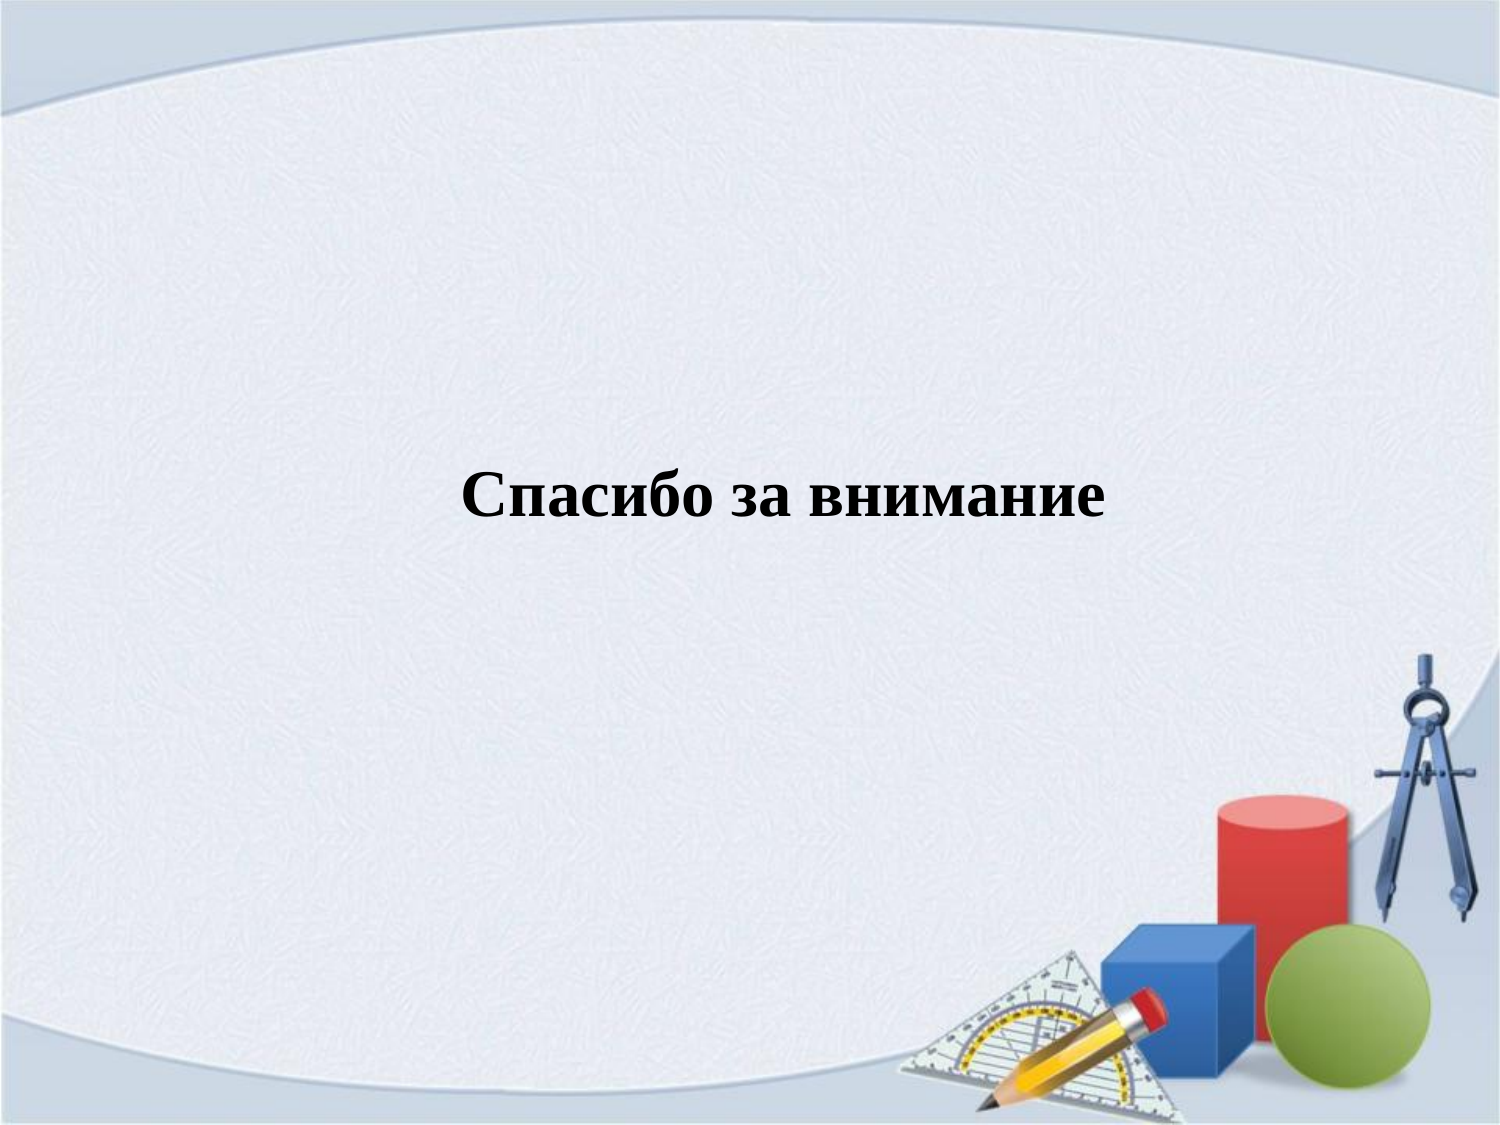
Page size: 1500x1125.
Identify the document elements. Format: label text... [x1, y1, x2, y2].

text_box Спасибо за внимание [445, 442, 1122, 538]
picture [0, 0, 1500, 1125]
